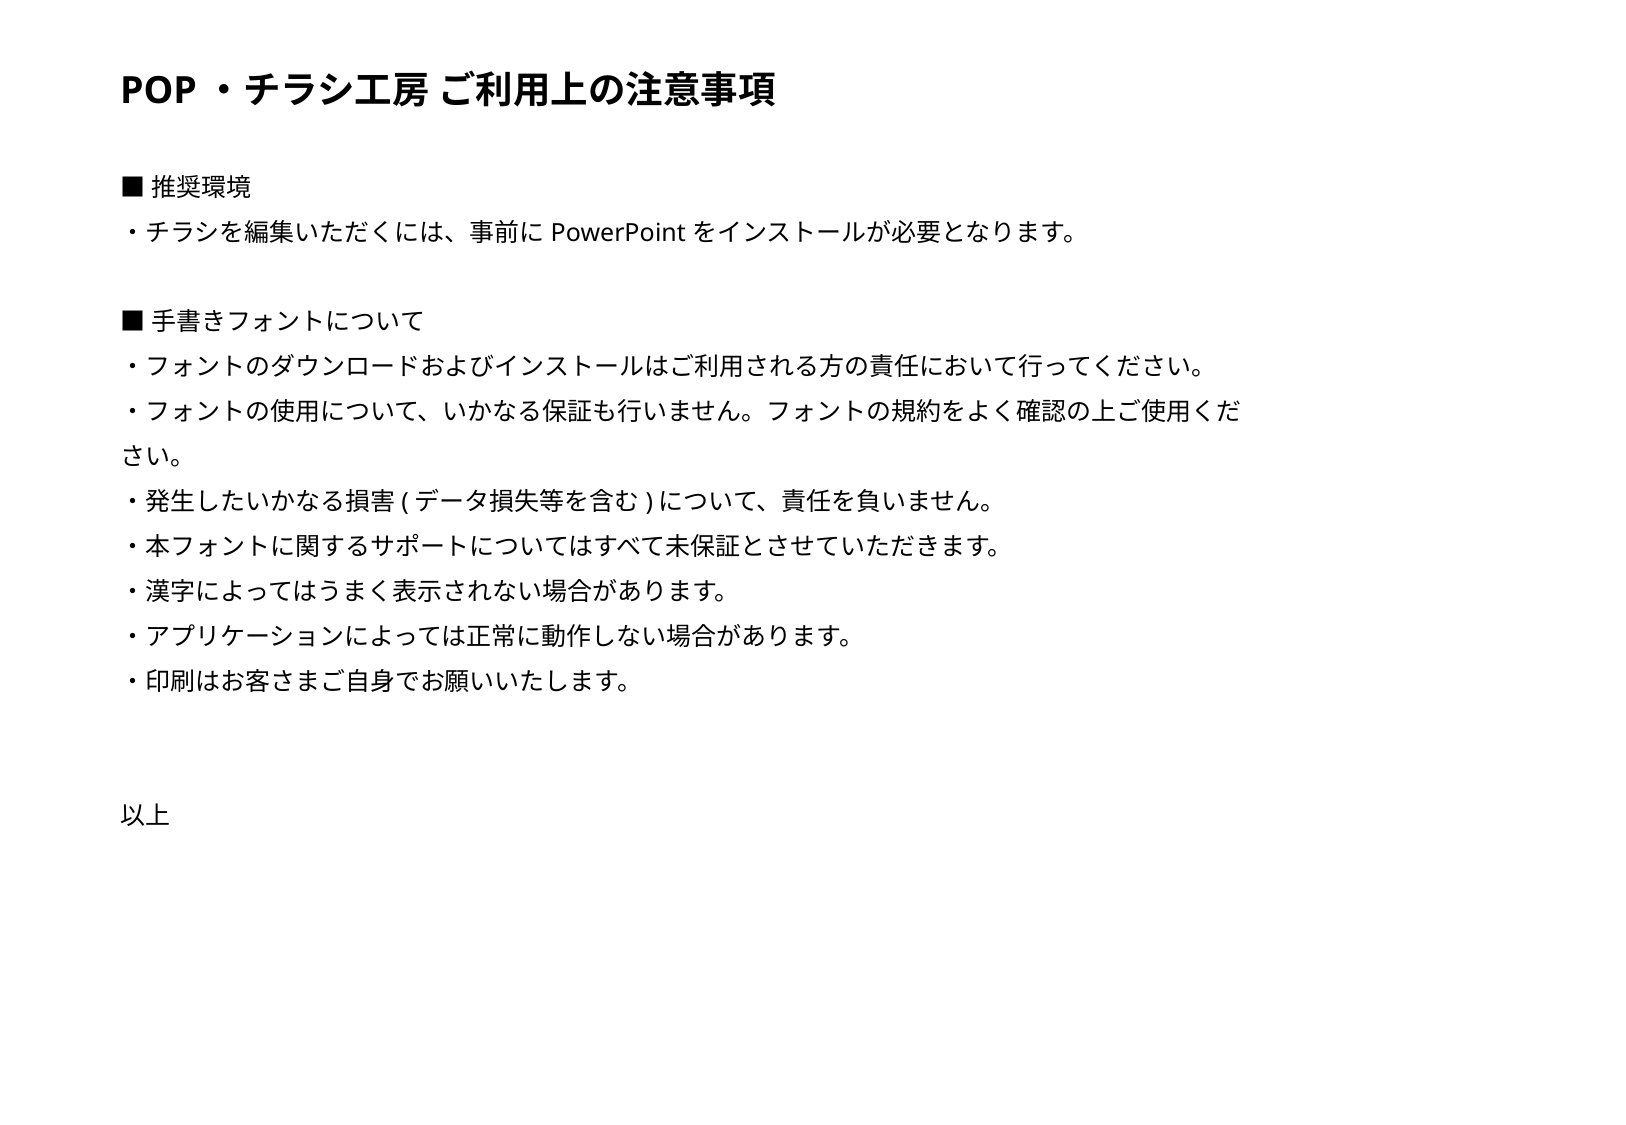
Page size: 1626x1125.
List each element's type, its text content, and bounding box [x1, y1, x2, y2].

text_box POP・チラシ工房 ご利用上の注意事項 ■推奨環境 ・チラシを編集いただくには、事前にPowerPointをインストールが必要となります。 ■手書きフォントについて ・フォントのダウンロードおよびインストールはご利用される方の責任において行ってください。 ・フォントの使用について、いかなる保証も行いません。フォントの規約をよく確認の上ご使用ください。 ・発生したいかなる損害(データ損失等を含む)について、責任を負いません。 ・本フォントに関するサポートについてはすべて未保証とさせていただきます。 ・漢字によってはうまく表示されない場合があります。 ・アプリケーションによっては正常に動作しない場合があります。 ・印刷はお客さまご自身でお願いいたします。 以上 [104, 36, 1274, 595]
